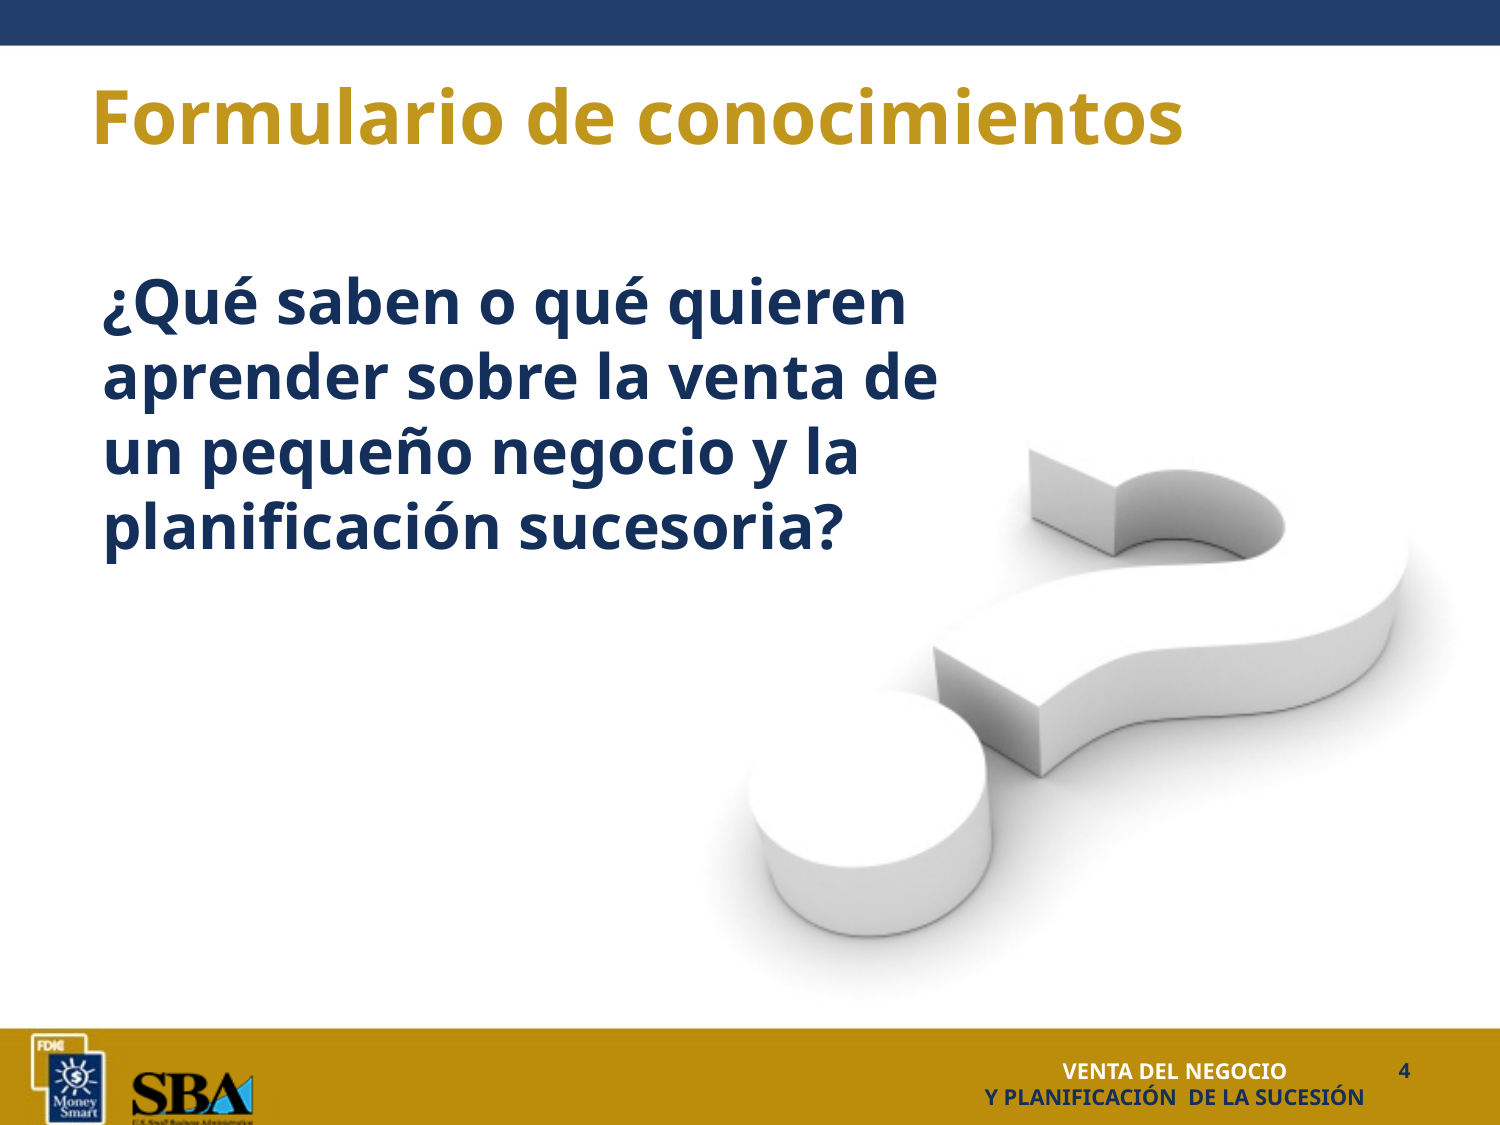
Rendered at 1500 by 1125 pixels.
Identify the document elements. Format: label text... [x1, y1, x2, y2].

title Formulario de conocimientos [74, 62, 1426, 163]
picture [0, 0, 1500, 1125]
list ¿Qué saben o qué quieren aprender sobre la venta de un pequeño negocio y la planificación sucesoria? [87, 212, 1051, 713]
